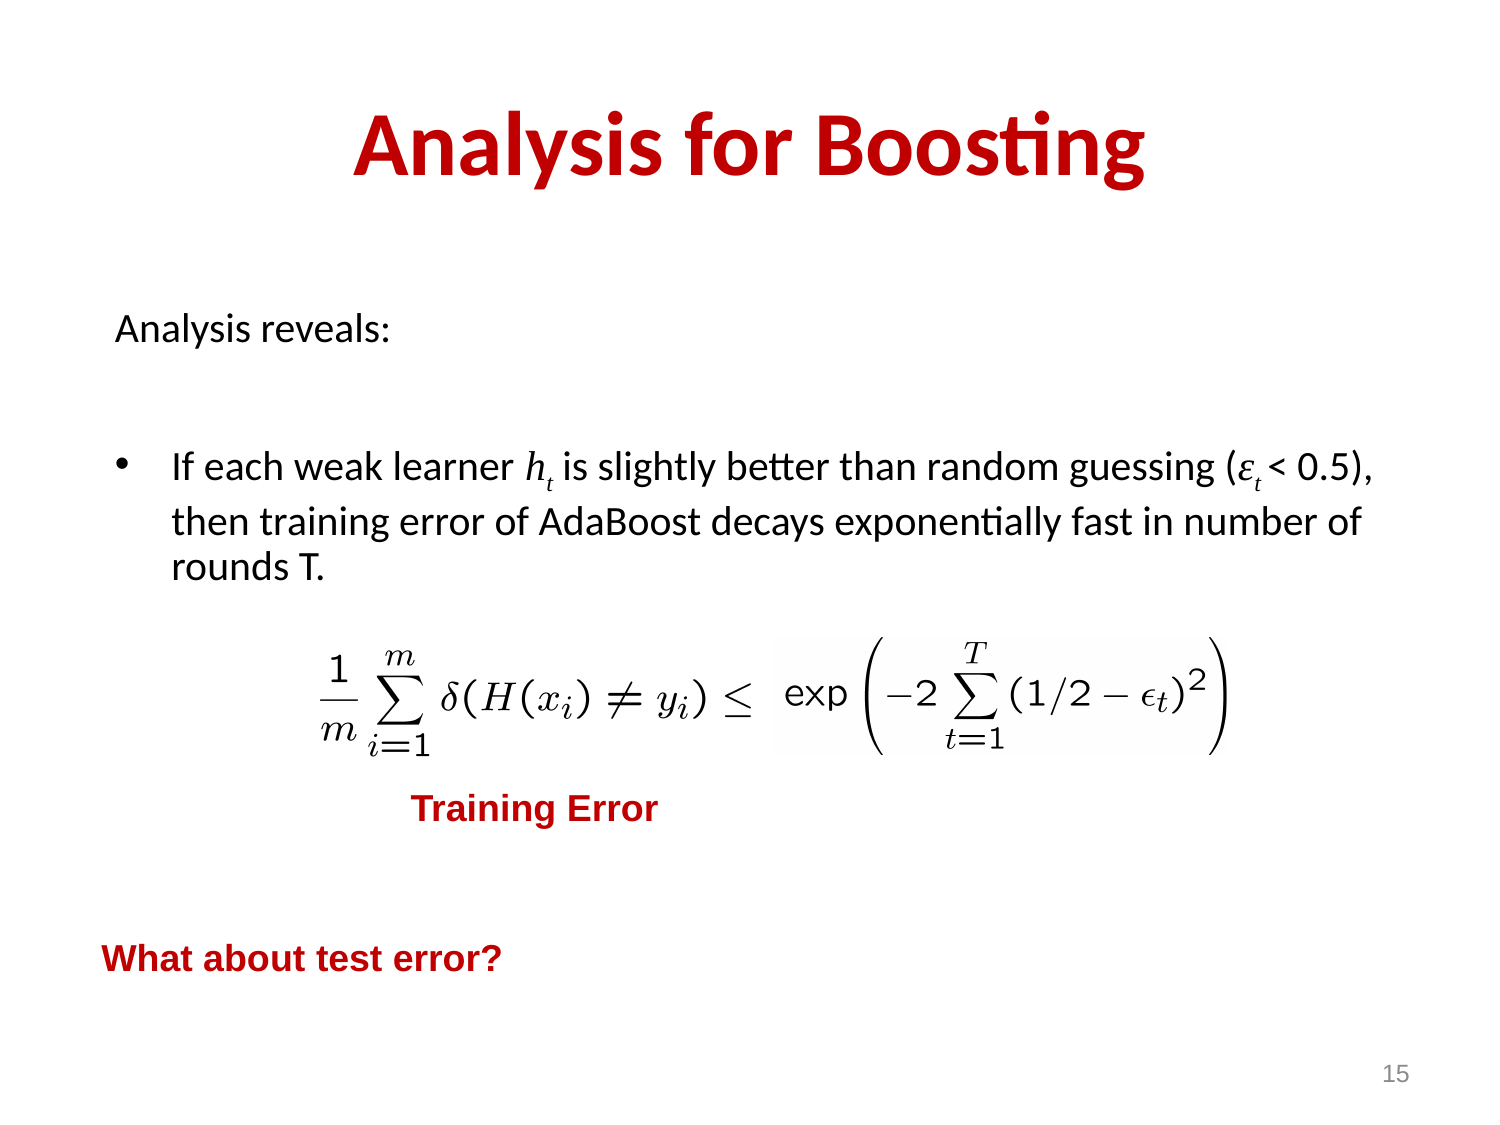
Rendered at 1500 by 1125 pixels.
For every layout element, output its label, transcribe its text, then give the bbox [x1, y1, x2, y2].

list Analysis reveals: If each weak learner ht is slightly better than random guessing (εt < 0.5), then training error of AdaBoost decays exponentially fast in number of rounds T. [99, 240, 1400, 1104]
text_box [319, 637, 1227, 838]
text_box What about test error? [86, 926, 575, 987]
slide_number 15 [1074, 1042, 1425, 1103]
title Analysis for Boosting [75, 45, 1425, 233]
